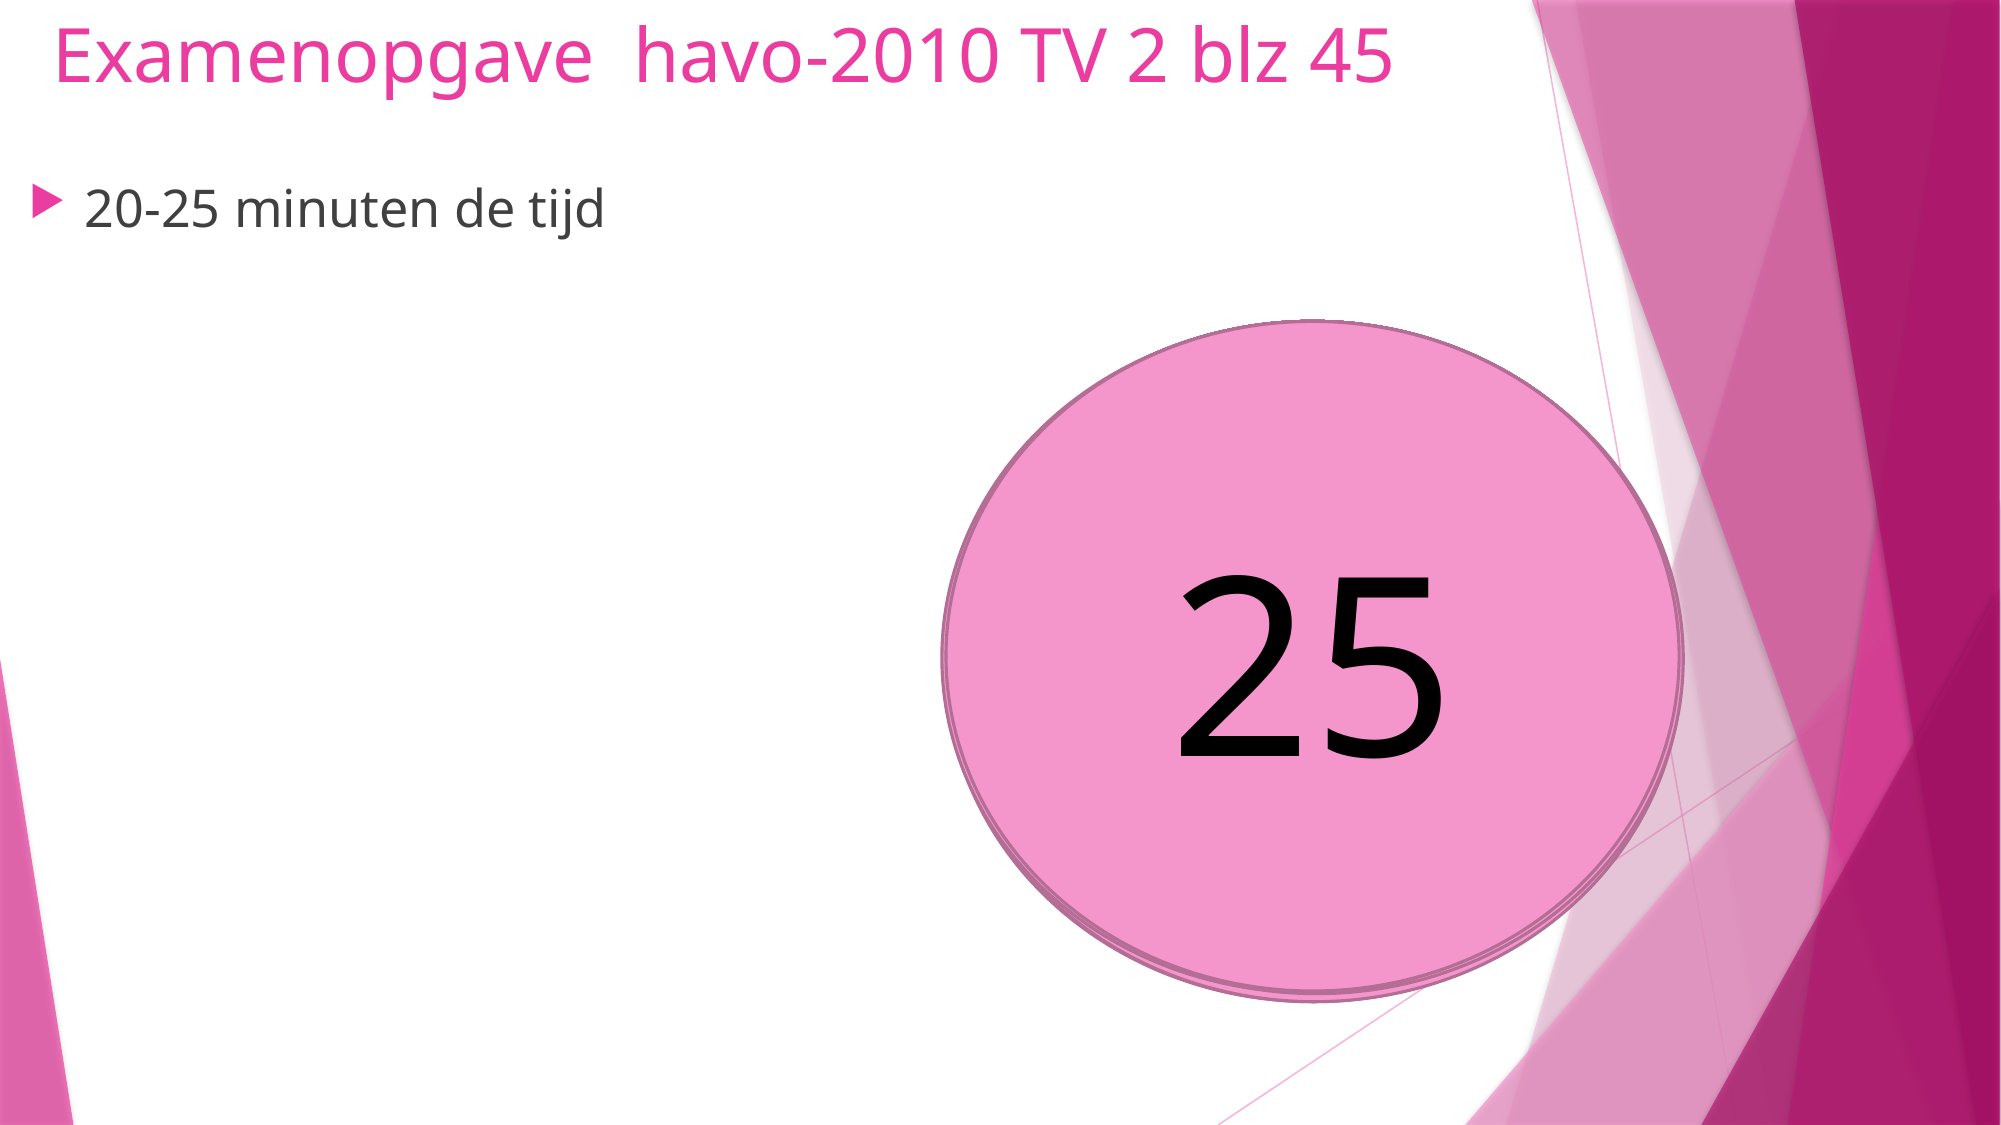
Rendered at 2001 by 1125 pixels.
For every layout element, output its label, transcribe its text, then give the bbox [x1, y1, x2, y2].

title Examenopgave havo-2010 TV 2 blz 45 [37, 0, 1494, 260]
text_box 22 [1008, 771, 1665, 1004]
text_box 23 [1285, 413, 1685, 996]
text_box 24 [940, 361, 1348, 994]
list 20-25 minuten de tijd [13, 167, 818, 1013]
text_box 25 [944, 319, 1681, 993]
